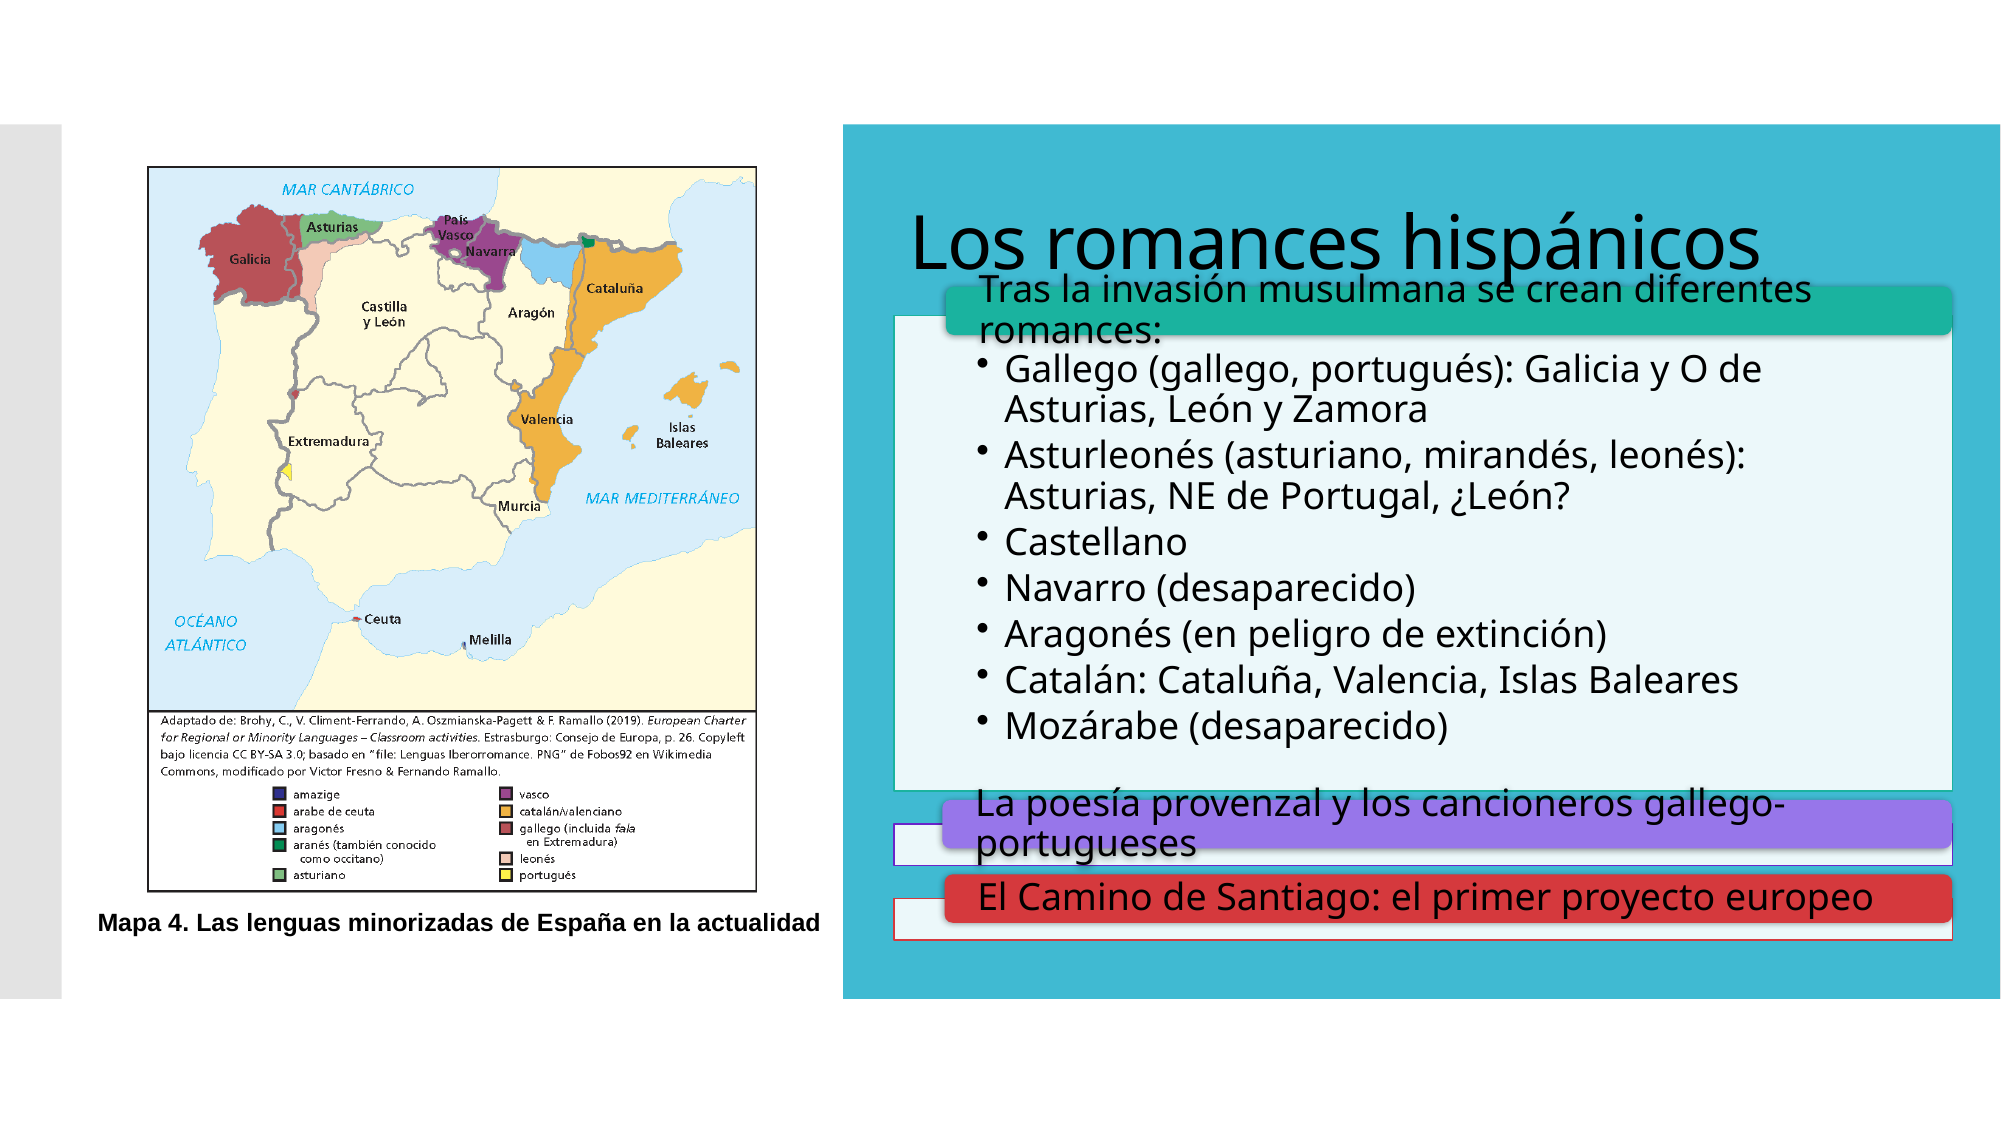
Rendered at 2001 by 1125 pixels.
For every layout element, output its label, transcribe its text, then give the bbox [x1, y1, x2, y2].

text_box [0, 124, 63, 1000]
text_box Mapa 4. Las lenguas minorizadas de España en la actualidad [73, 898, 847, 944]
title Los romances hispánicos [894, 184, 1953, 282]
text_box [0, 0, 2000, 1125]
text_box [893, 282, 1953, 950]
text_box [842, 124, 2000, 1000]
picture [147, 166, 757, 900]
